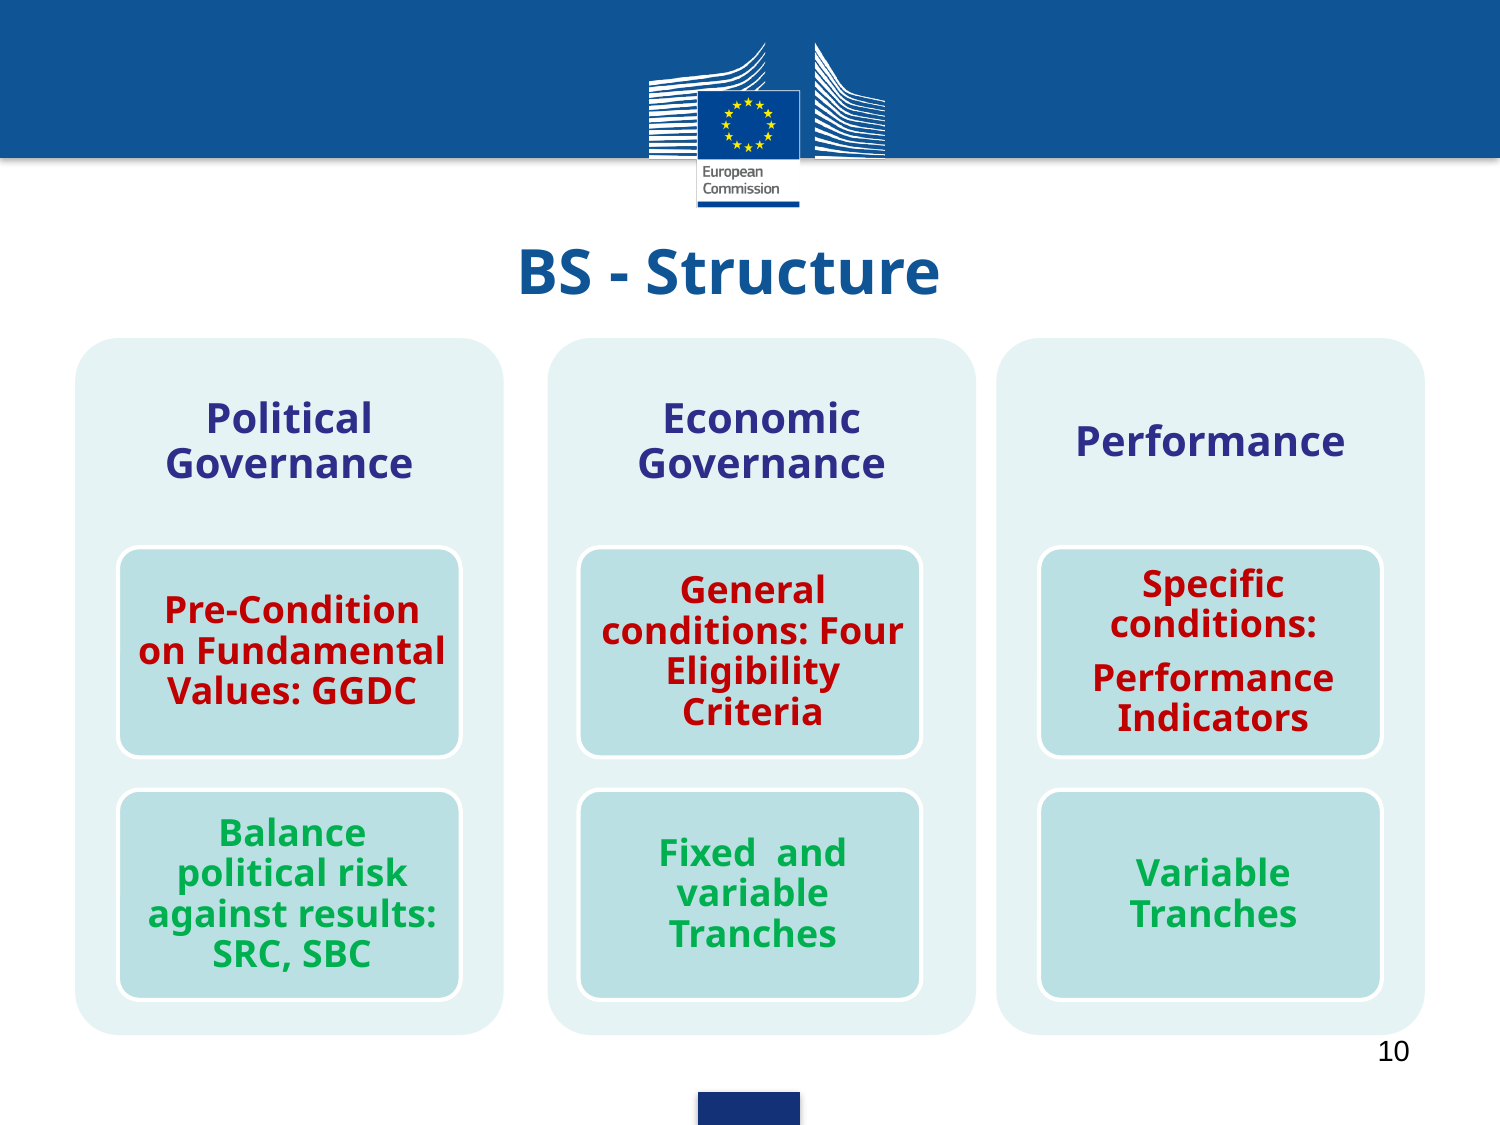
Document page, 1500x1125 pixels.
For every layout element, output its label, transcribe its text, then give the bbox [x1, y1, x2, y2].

slide_number 10 [1074, 1043, 1426, 1103]
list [74, 337, 1426, 1036]
picture [649, 42, 885, 208]
title BS - Structure [0, 219, 1460, 374]
